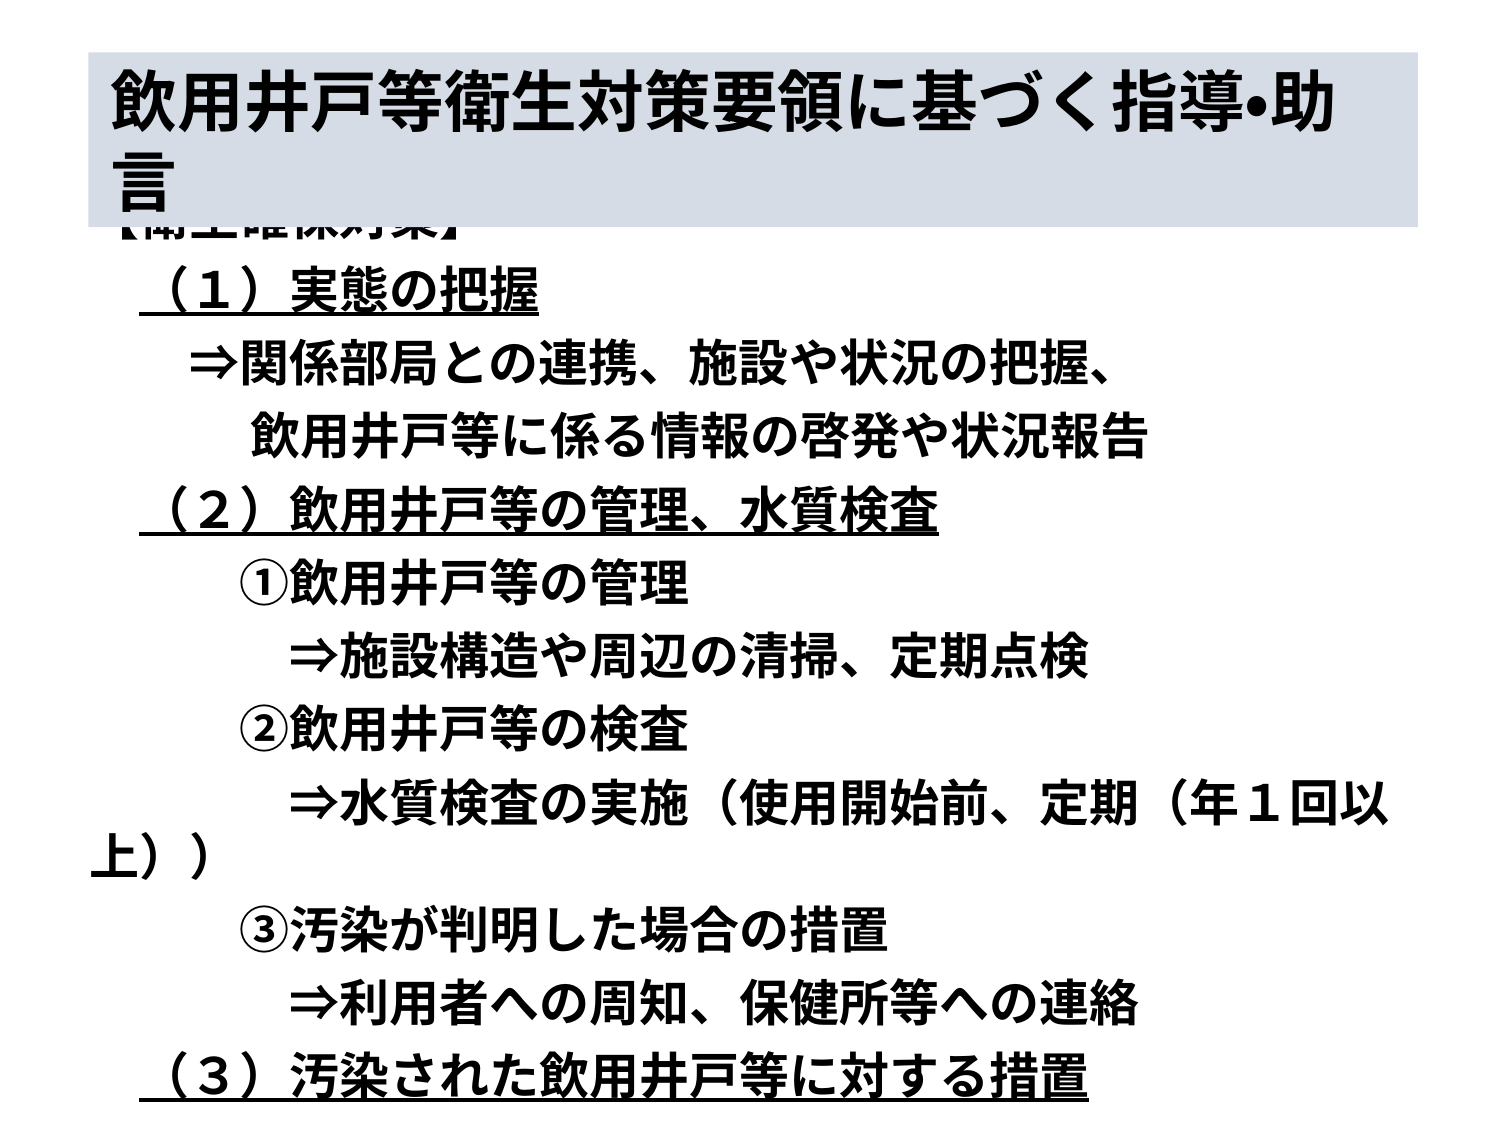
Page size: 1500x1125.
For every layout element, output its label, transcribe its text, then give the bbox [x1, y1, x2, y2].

text_box 飲用井戸等衛生対策要領に基づく指導・助言 [88, 52, 1418, 228]
list 【衛生確保対策】 （１）実態の把握 ⇒関係部局との連携、施設や状況の把握、 飲用井戸等に係る情報の啓発や状況報告 （２）飲用井戸等の管理、水質検査 ①飲用井戸等の管理 ⇒施設構造や周辺の清掃、定期点検 ②飲用井戸等の検査 ⇒水質検査の実施（使用開始前、定期（年１回以上）） ③汚染が判明した場合の措置 ⇒利用者への周知、保健所等への連絡 （３）汚染された飲用井戸等に対する措置 [74, 184, 1444, 1106]
